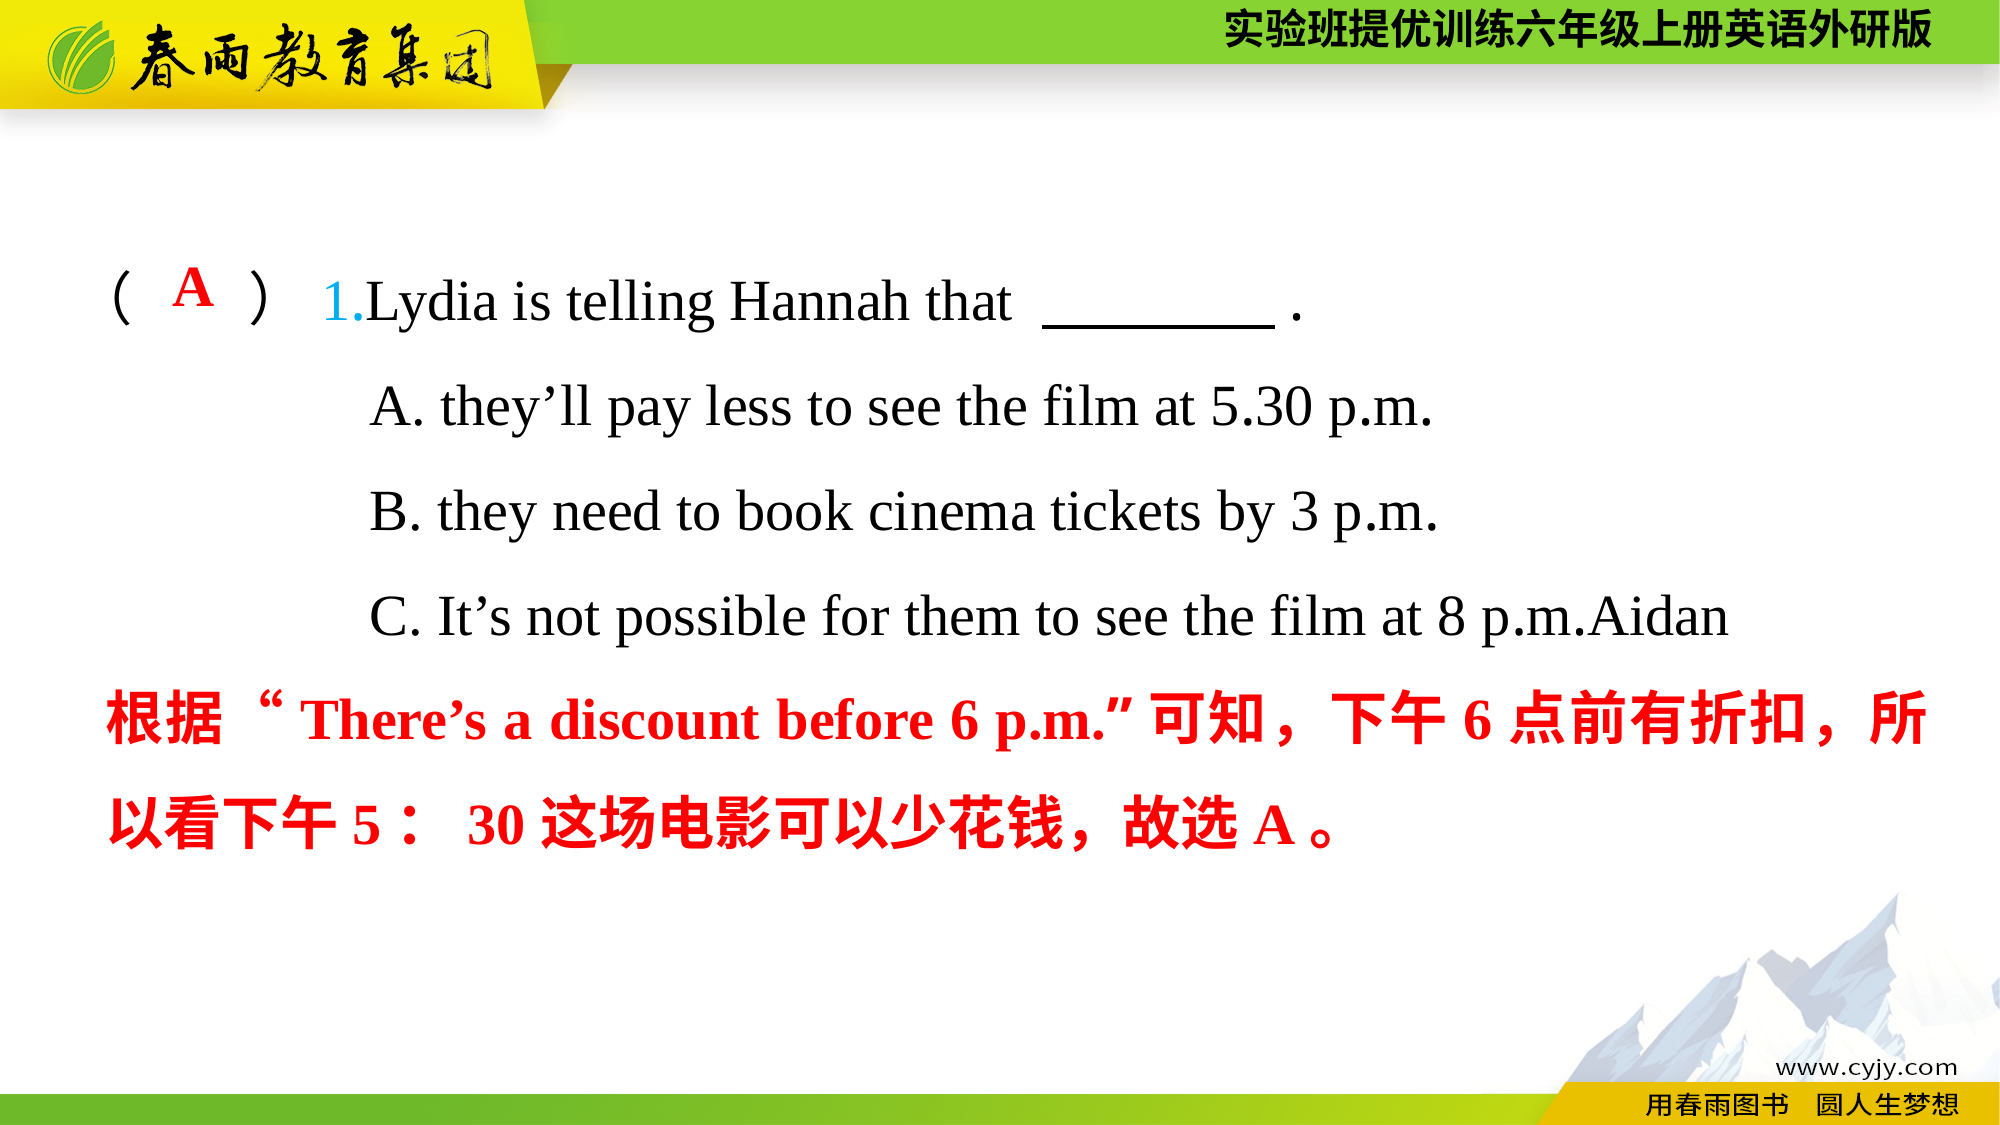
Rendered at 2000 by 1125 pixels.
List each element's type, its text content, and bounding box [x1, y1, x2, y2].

picture [0, 0, 2000, 1125]
list （ ）1.Lydia is telling Hannah that . A. they’ll pay less to see the film at 5.30 p.m. B. they need to book cinema tickets by 3 p.m. C. It’s not possible for them to see the film at 8 p.m.Aidan [59, 219, 1944, 646]
text_box 根据“There’s a discount before 6 p.m.”可知，下午6点前有折扣，所以看下午5：30这场电影可以少花钱，故选A。 [90, 638, 1944, 864]
text_box A [158, 240, 244, 326]
